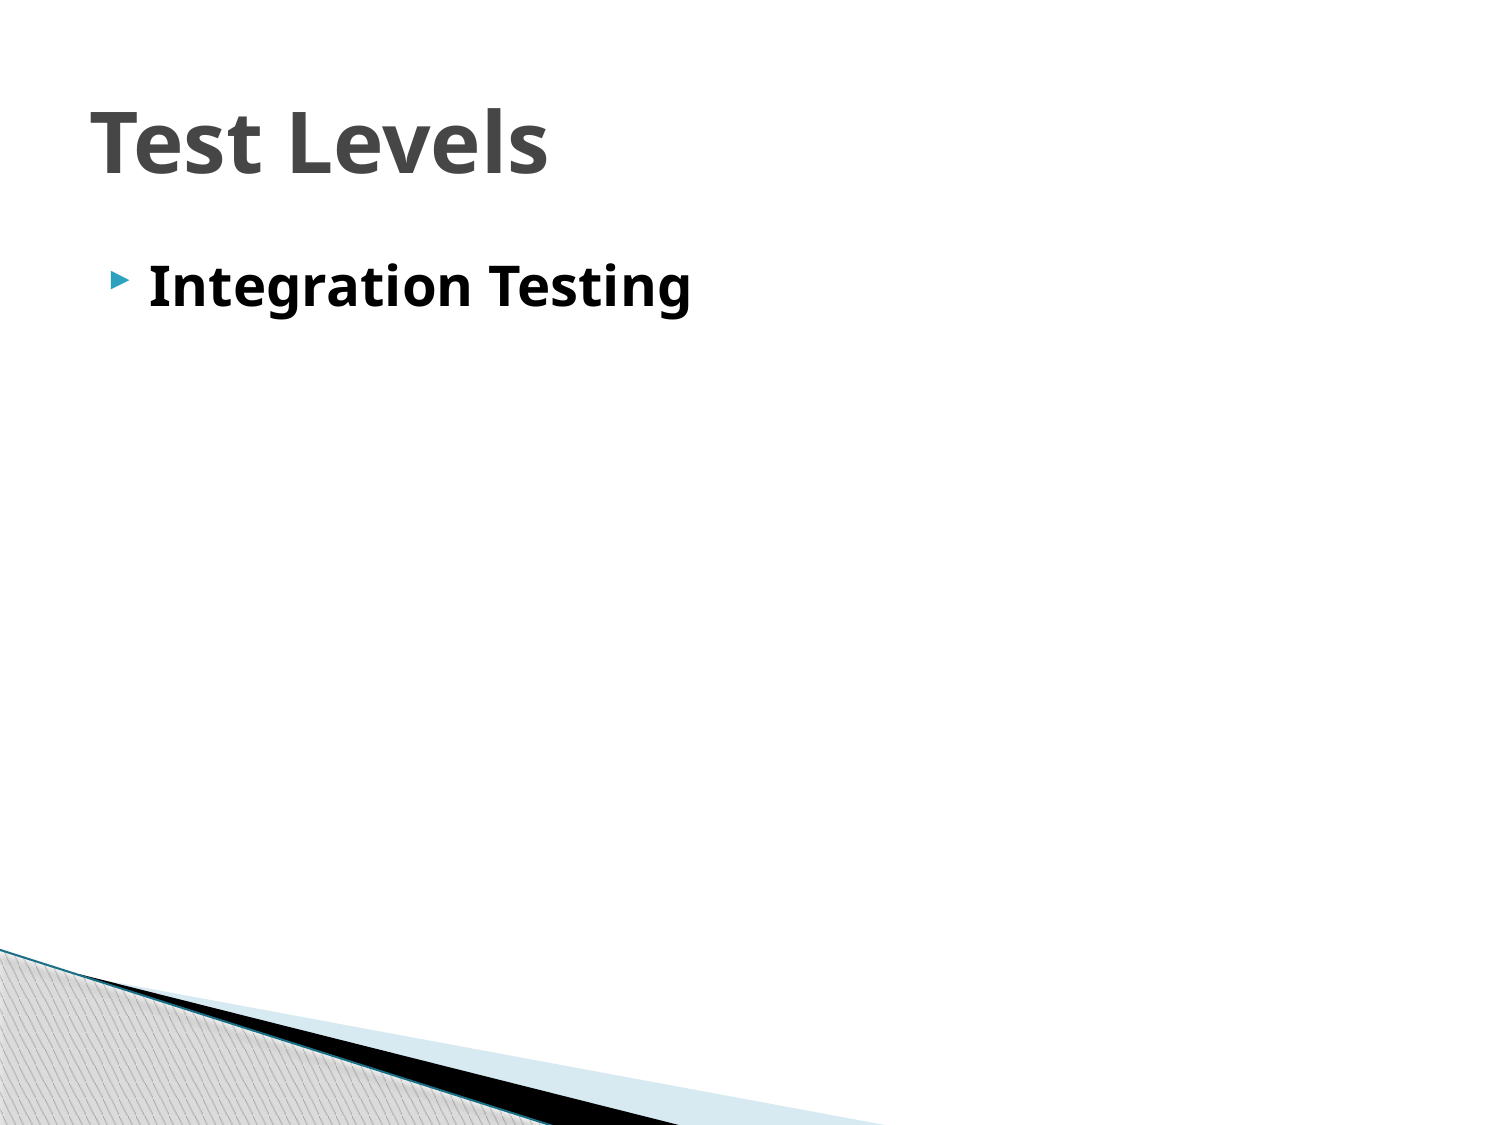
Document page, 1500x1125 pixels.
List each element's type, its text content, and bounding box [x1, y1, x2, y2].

list Integration Testing [75, 243, 1388, 1012]
title Test Levels [75, 45, 1425, 233]
